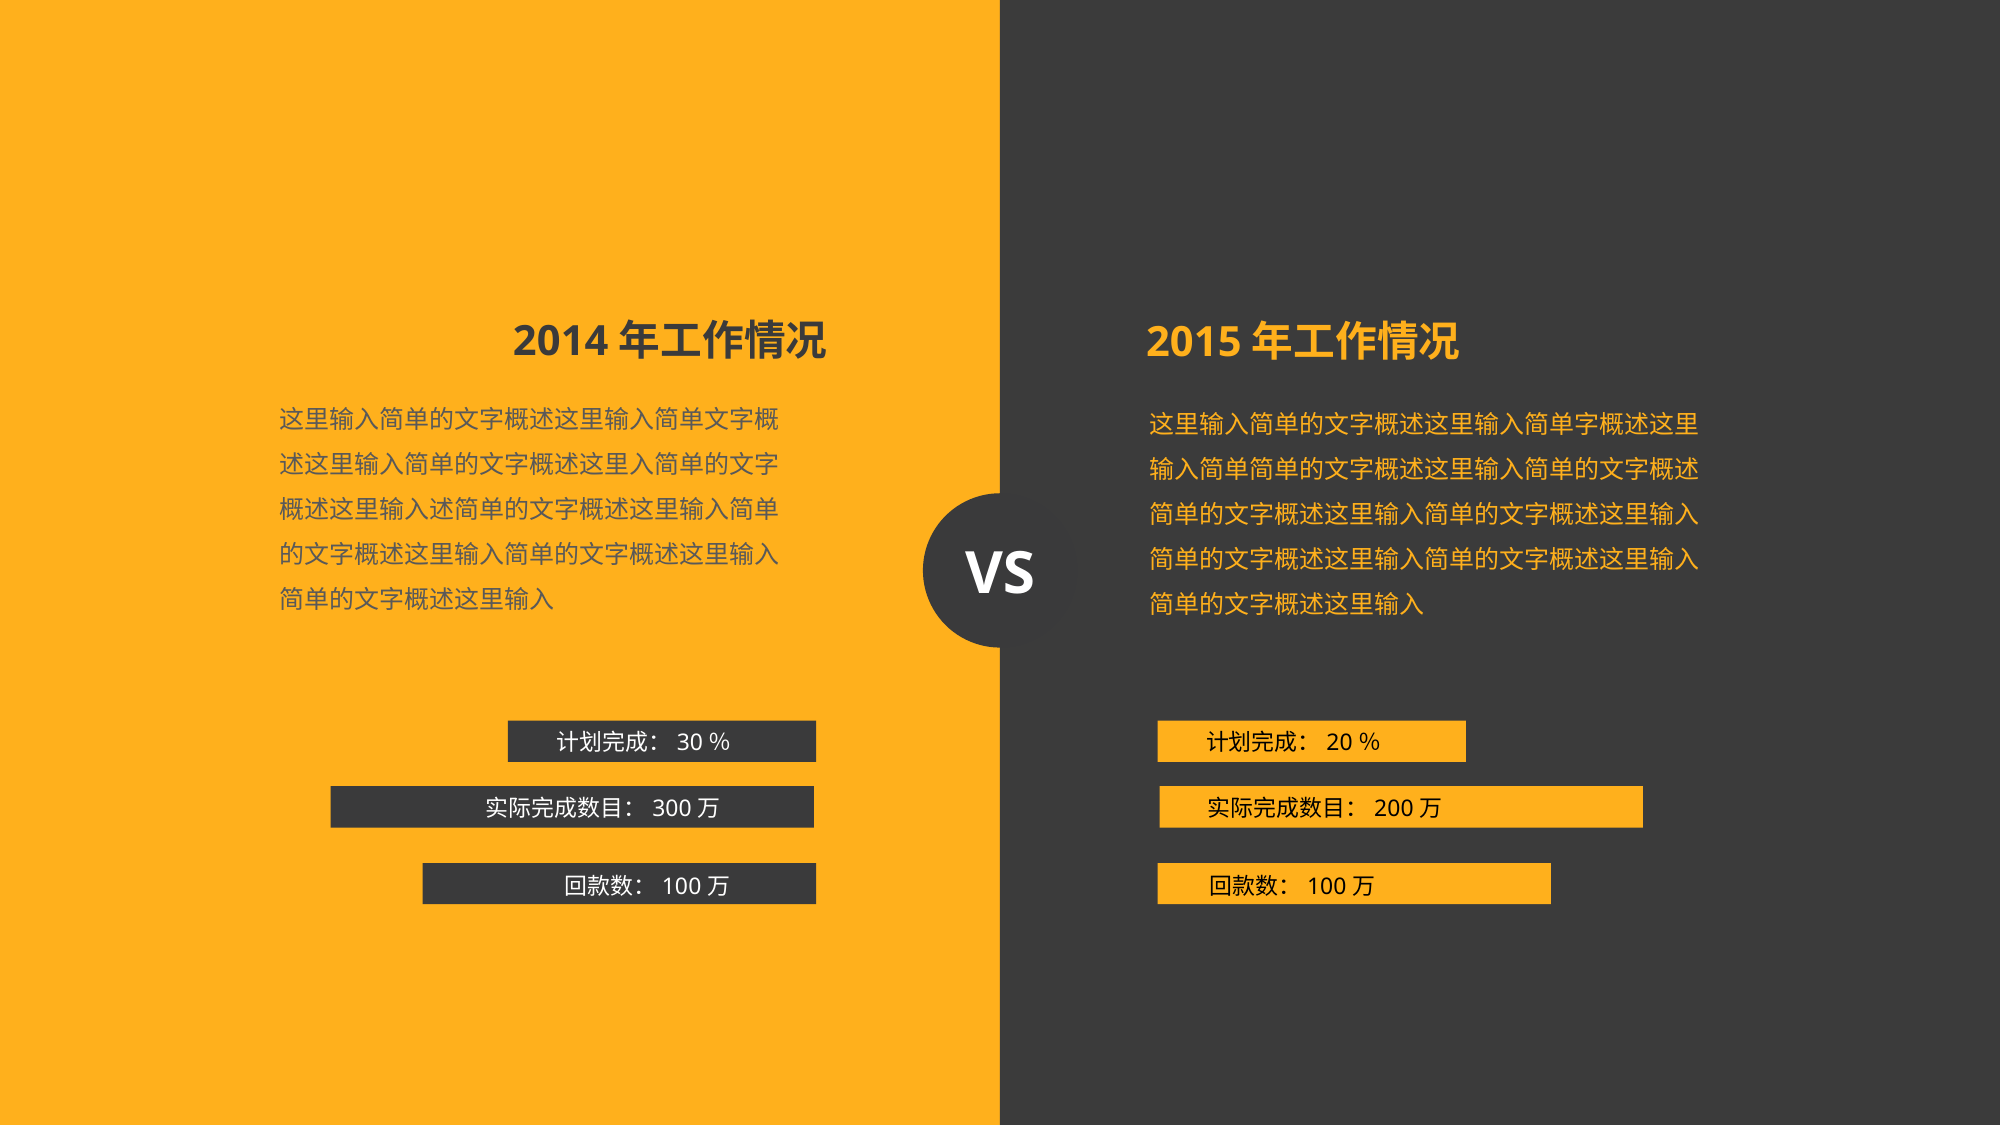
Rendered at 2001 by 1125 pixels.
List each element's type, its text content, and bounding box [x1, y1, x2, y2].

text_box [1157, 863, 1194, 905]
text_box 回款数：100万 [549, 863, 745, 906]
text_box [507, 720, 541, 762]
text_box [1159, 786, 1192, 828]
text_box VS [922, 493, 1078, 648]
text_box [999, 0, 2000, 1125]
text_box [1458, 786, 1643, 828]
text_box [1157, 720, 1191, 762]
text_box 2015年工作情况 [1131, 307, 1578, 373]
text_box [422, 863, 549, 905]
text_box 计划完成：30％ [541, 720, 747, 763]
text_box 2014年工作情况 [396, 306, 843, 371]
text_box 这里输入简单的文字概述这里输入简单字概述这里输入简单简单的文字概述这里输入简单的文字概述简单的文字概述这里输入简单的文字概述这里输入简单的文字概述这里输入简单的文字概述这里输入简单的文字概述这里输入 [1135, 386, 1735, 626]
text_box 实际完成数目：200万 [1192, 786, 1458, 829]
text_box [1397, 720, 1466, 762]
text_box [0, 0, 999, 1125]
text_box 这里输入简单的文字概述这里输入简单文字概 述这里输入简单的文字概述这里入简单的文字 概述这里输入述简单的文字概述这里输入简单 的文字概述这里输入简单的文字概述这里输入 简单的文字概述这里输入 [265, 381, 856, 621]
text_box [747, 720, 817, 762]
text_box [1390, 863, 1551, 905]
text_box [736, 786, 814, 828]
text_box 回款数：100万 [1194, 863, 1390, 906]
text_box [330, 786, 471, 828]
text_box 实际完成数目：300万 [471, 786, 736, 829]
text_box [745, 863, 817, 905]
text_box 计划完成：20％ [1191, 720, 1397, 763]
